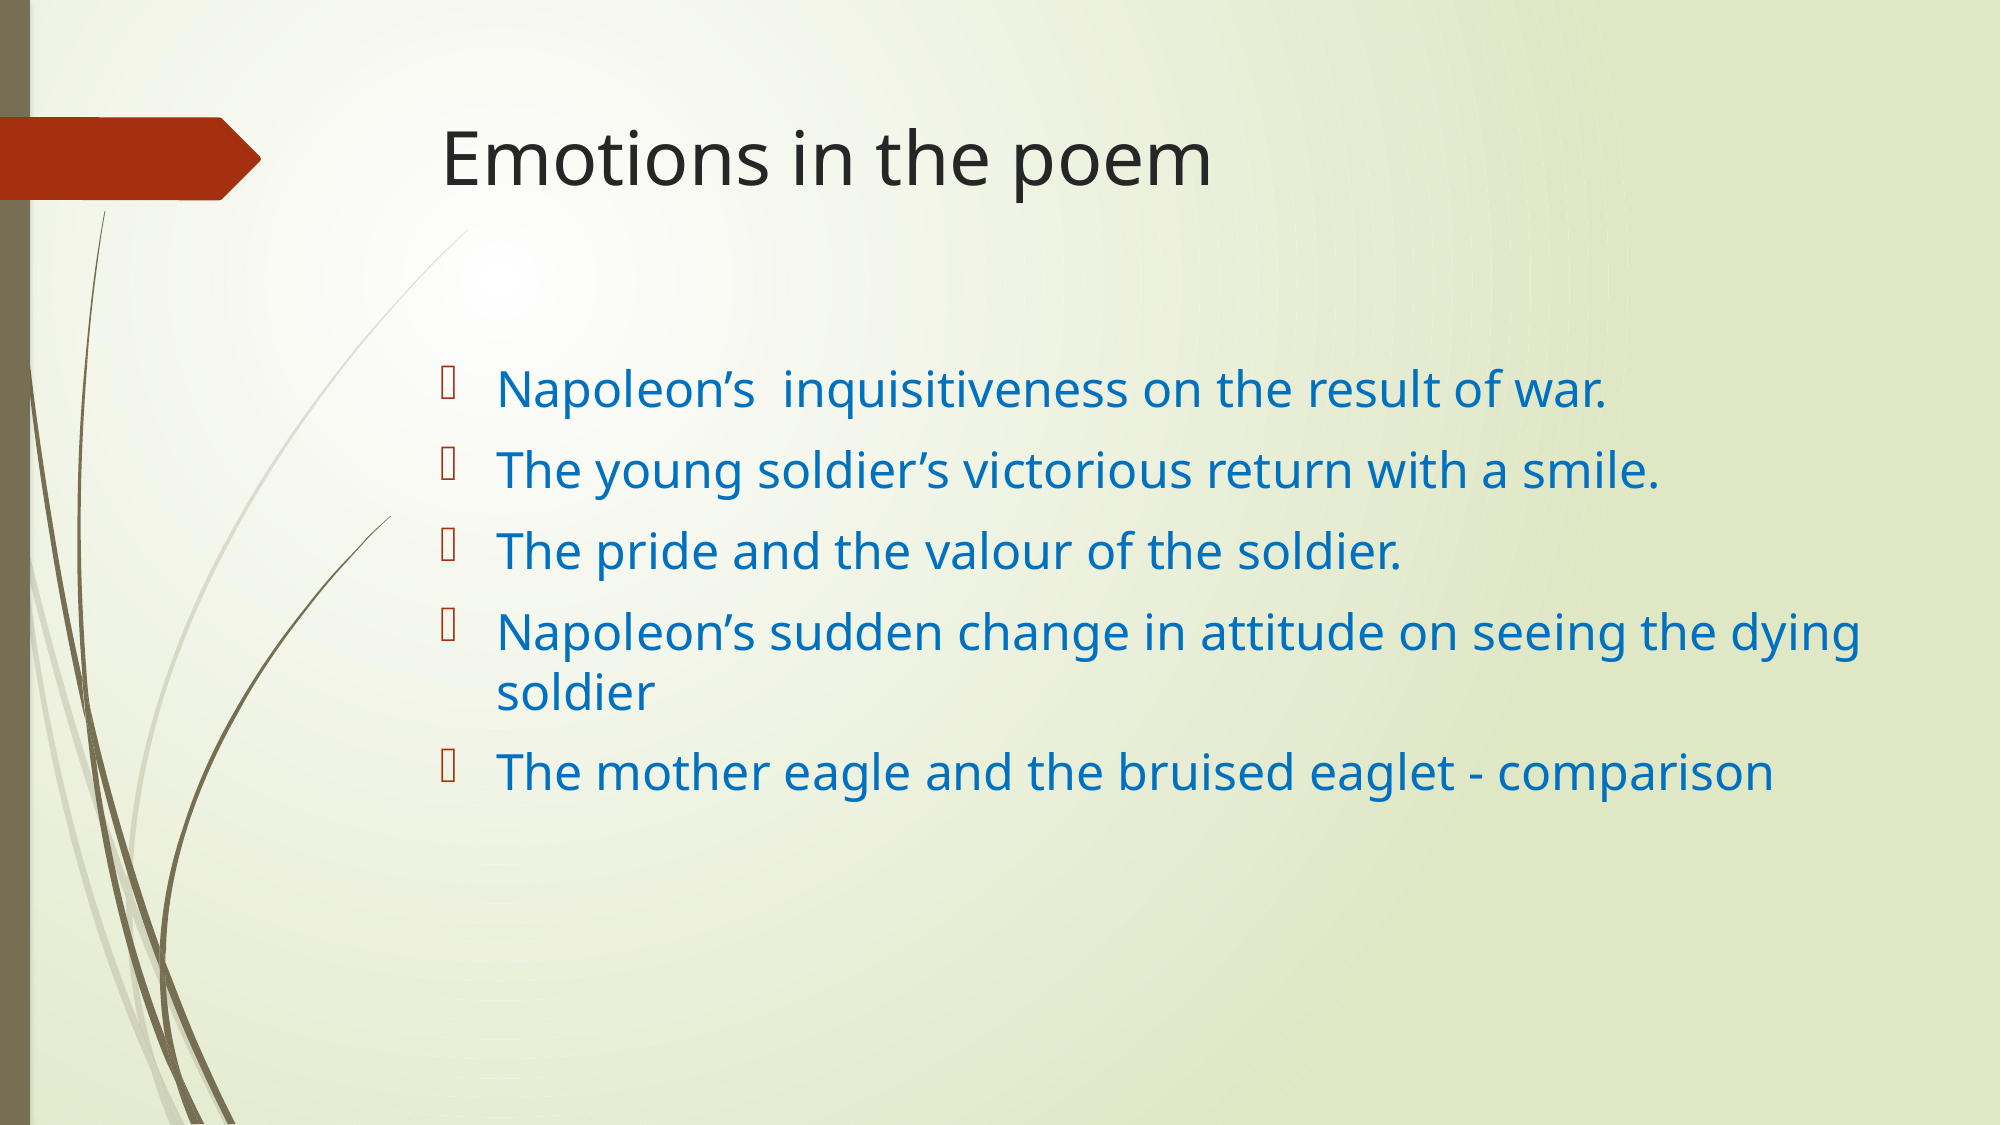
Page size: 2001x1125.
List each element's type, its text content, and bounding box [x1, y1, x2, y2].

list Napoleon’s inquisitiveness on the result of war. The young soldier’s victorious return with a smile. The pride and the valour of the soldier. Napoleon’s sudden change in attitude on seeing the dying soldier The mother eagle and the bruised eaglet - comparison [424, 350, 1888, 970]
title Emotions in the poem [425, 102, 1888, 313]
